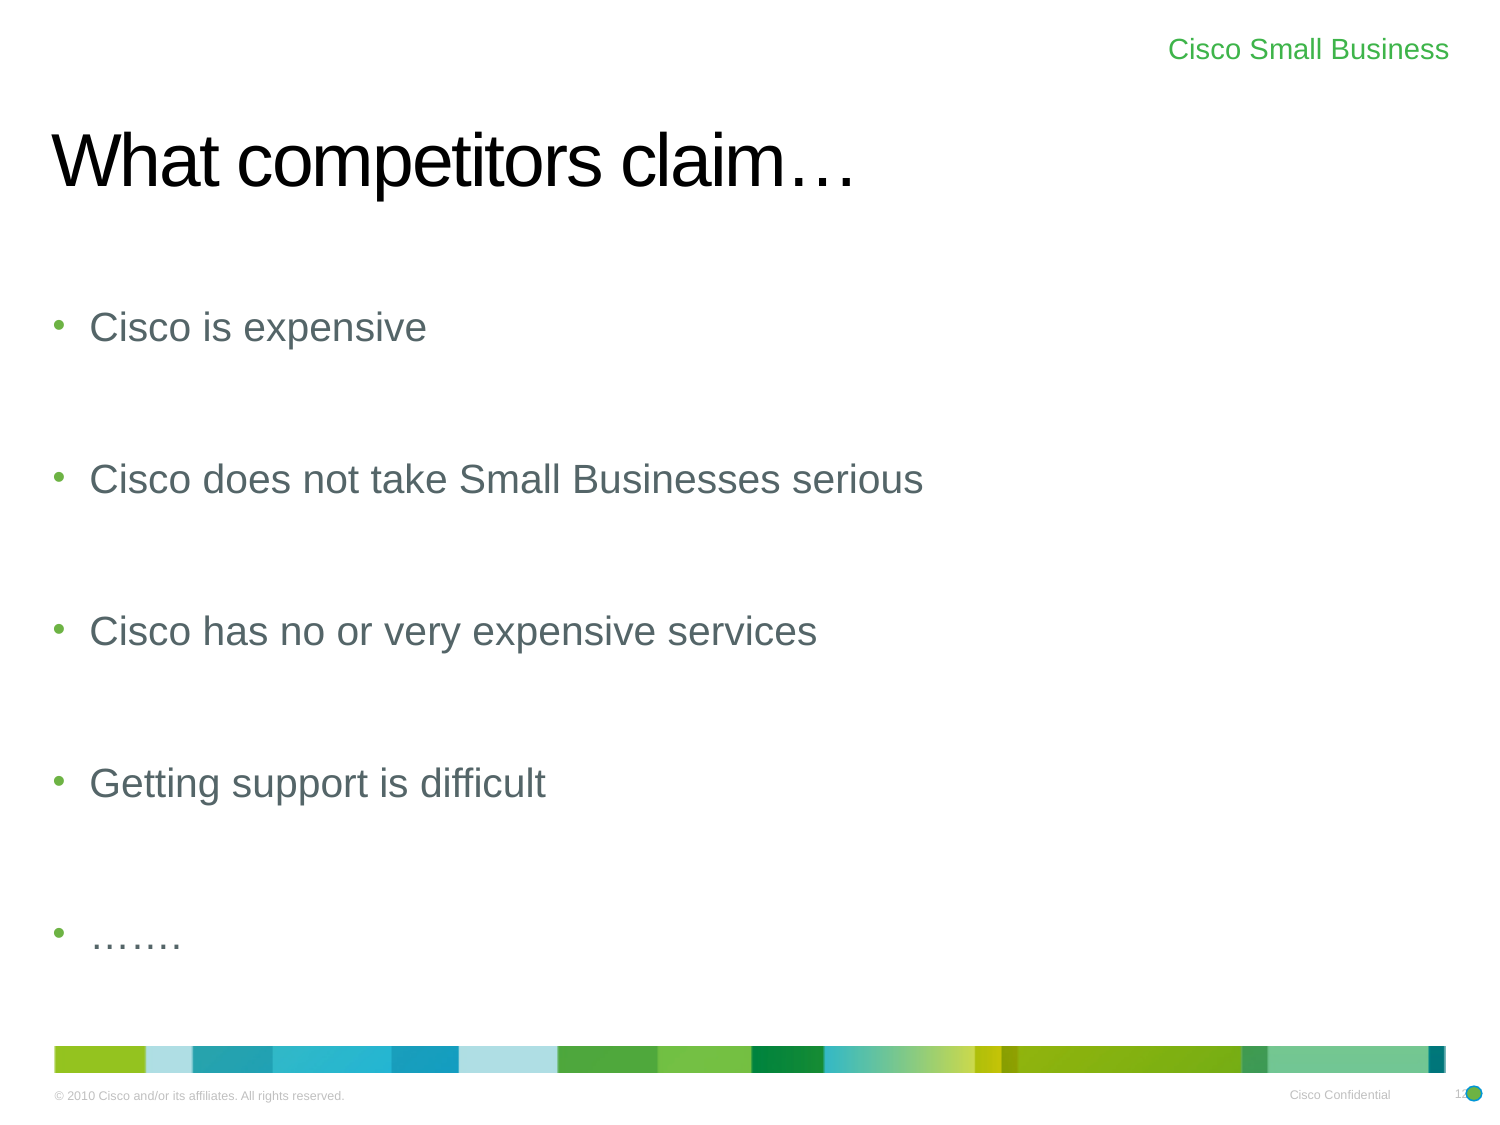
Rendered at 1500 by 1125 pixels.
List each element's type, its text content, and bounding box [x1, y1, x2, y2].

picture [54, 1046, 1446, 1073]
list Cisco is expensive Cisco does not take Small Businesses serious Cisco has no or very expensive services Getting support is difficult ……. [37, 219, 1441, 972]
title What competitors claim… [37, 70, 1447, 209]
text_box [1466, 1086, 1482, 1101]
